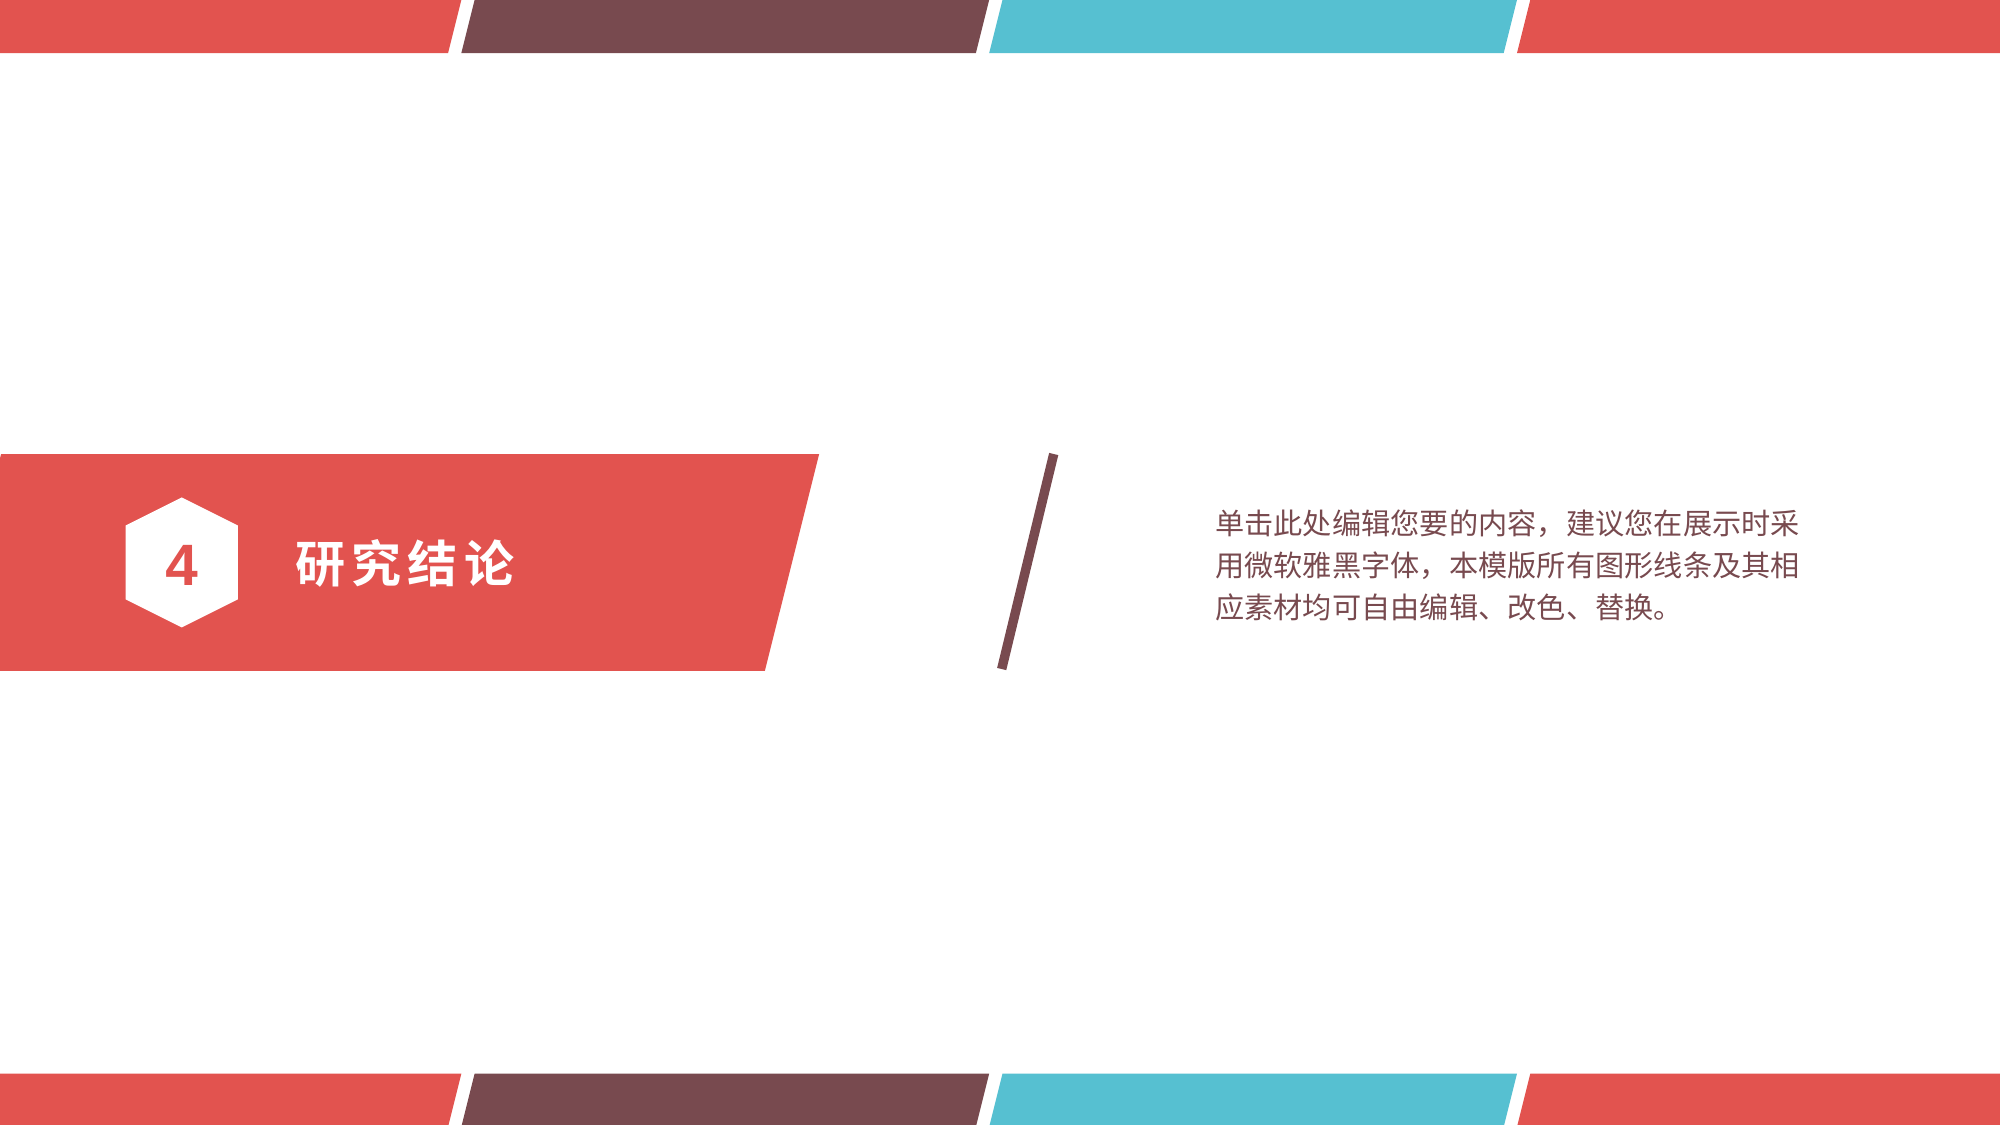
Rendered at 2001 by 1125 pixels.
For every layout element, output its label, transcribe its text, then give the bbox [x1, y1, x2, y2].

text_box [124, 496, 239, 629]
text_box [0, 452, 821, 672]
text_box 单击此处编辑您要的内容，建议您在展示时采用微软雅黑字体，本模版所有图形线条及其相应素材均可自由编辑、改色、替换。 [1215, 498, 1819, 625]
text_box 研究结论 [280, 525, 726, 601]
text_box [1001, 453, 1054, 670]
text_box 4 [144, 519, 219, 605]
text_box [0, 0, 2000, 54]
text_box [0, 1073, 2000, 1125]
